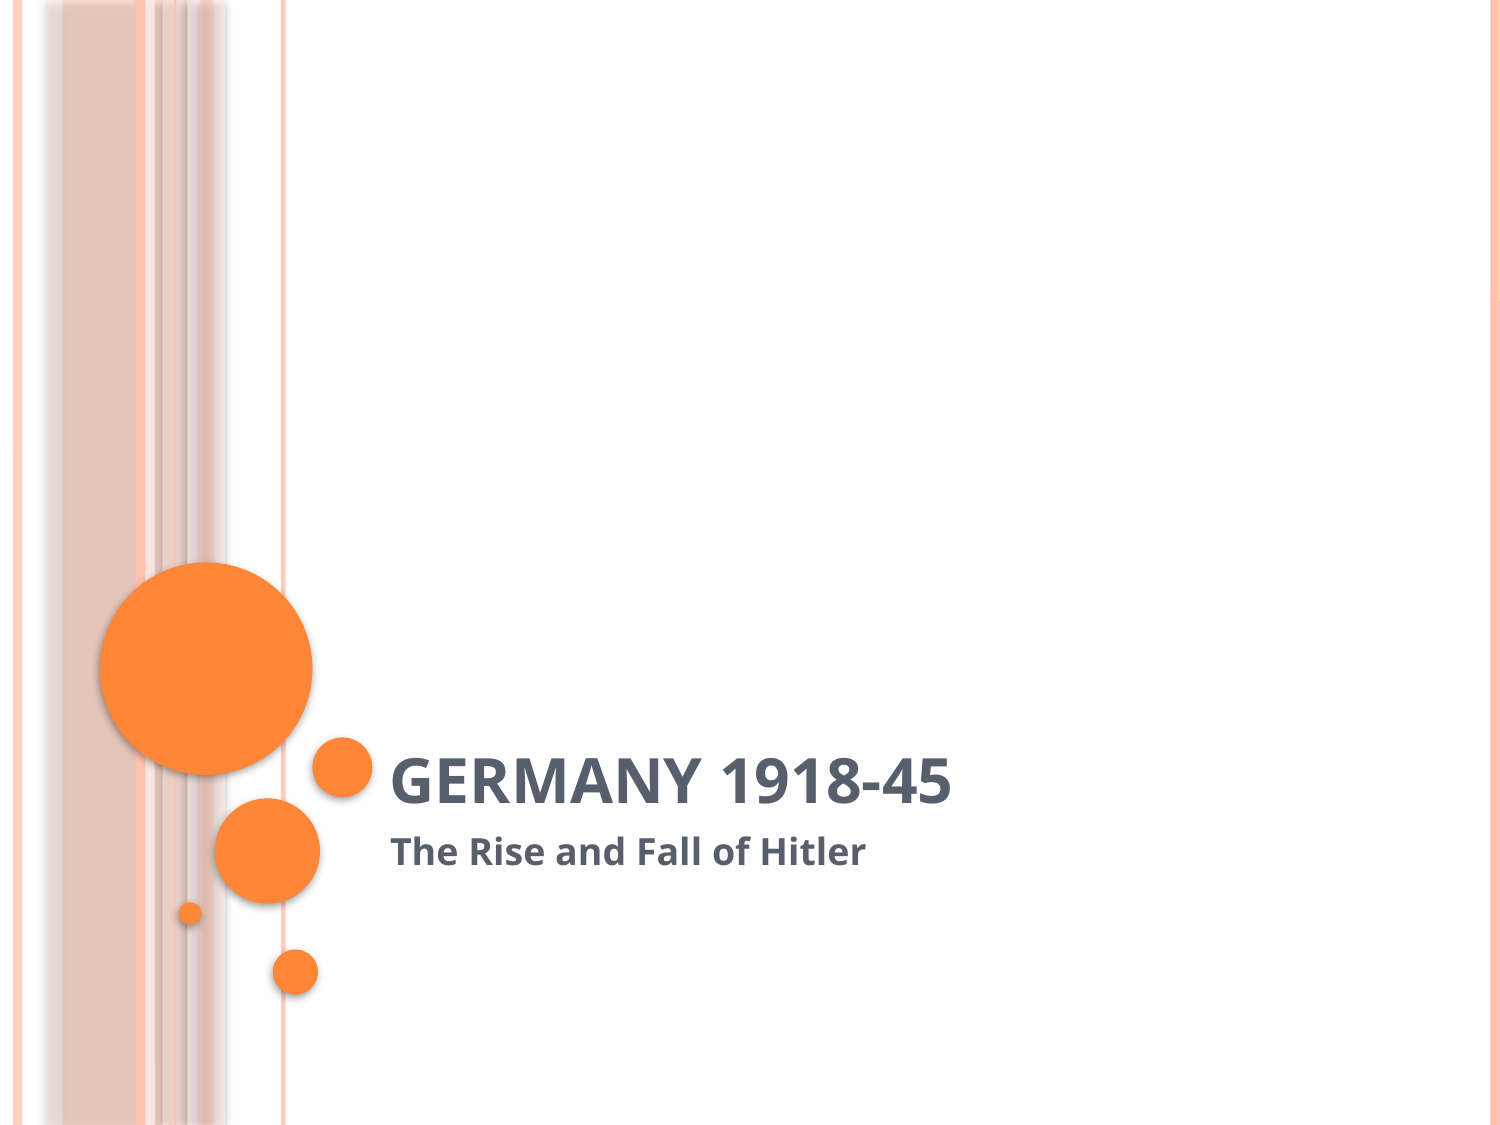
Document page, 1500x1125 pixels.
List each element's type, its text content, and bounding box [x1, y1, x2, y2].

title Germany 1918-45 [375, 512, 1388, 820]
subtitle The Rise and Fall of Hitler [374, 820, 1388, 1047]
